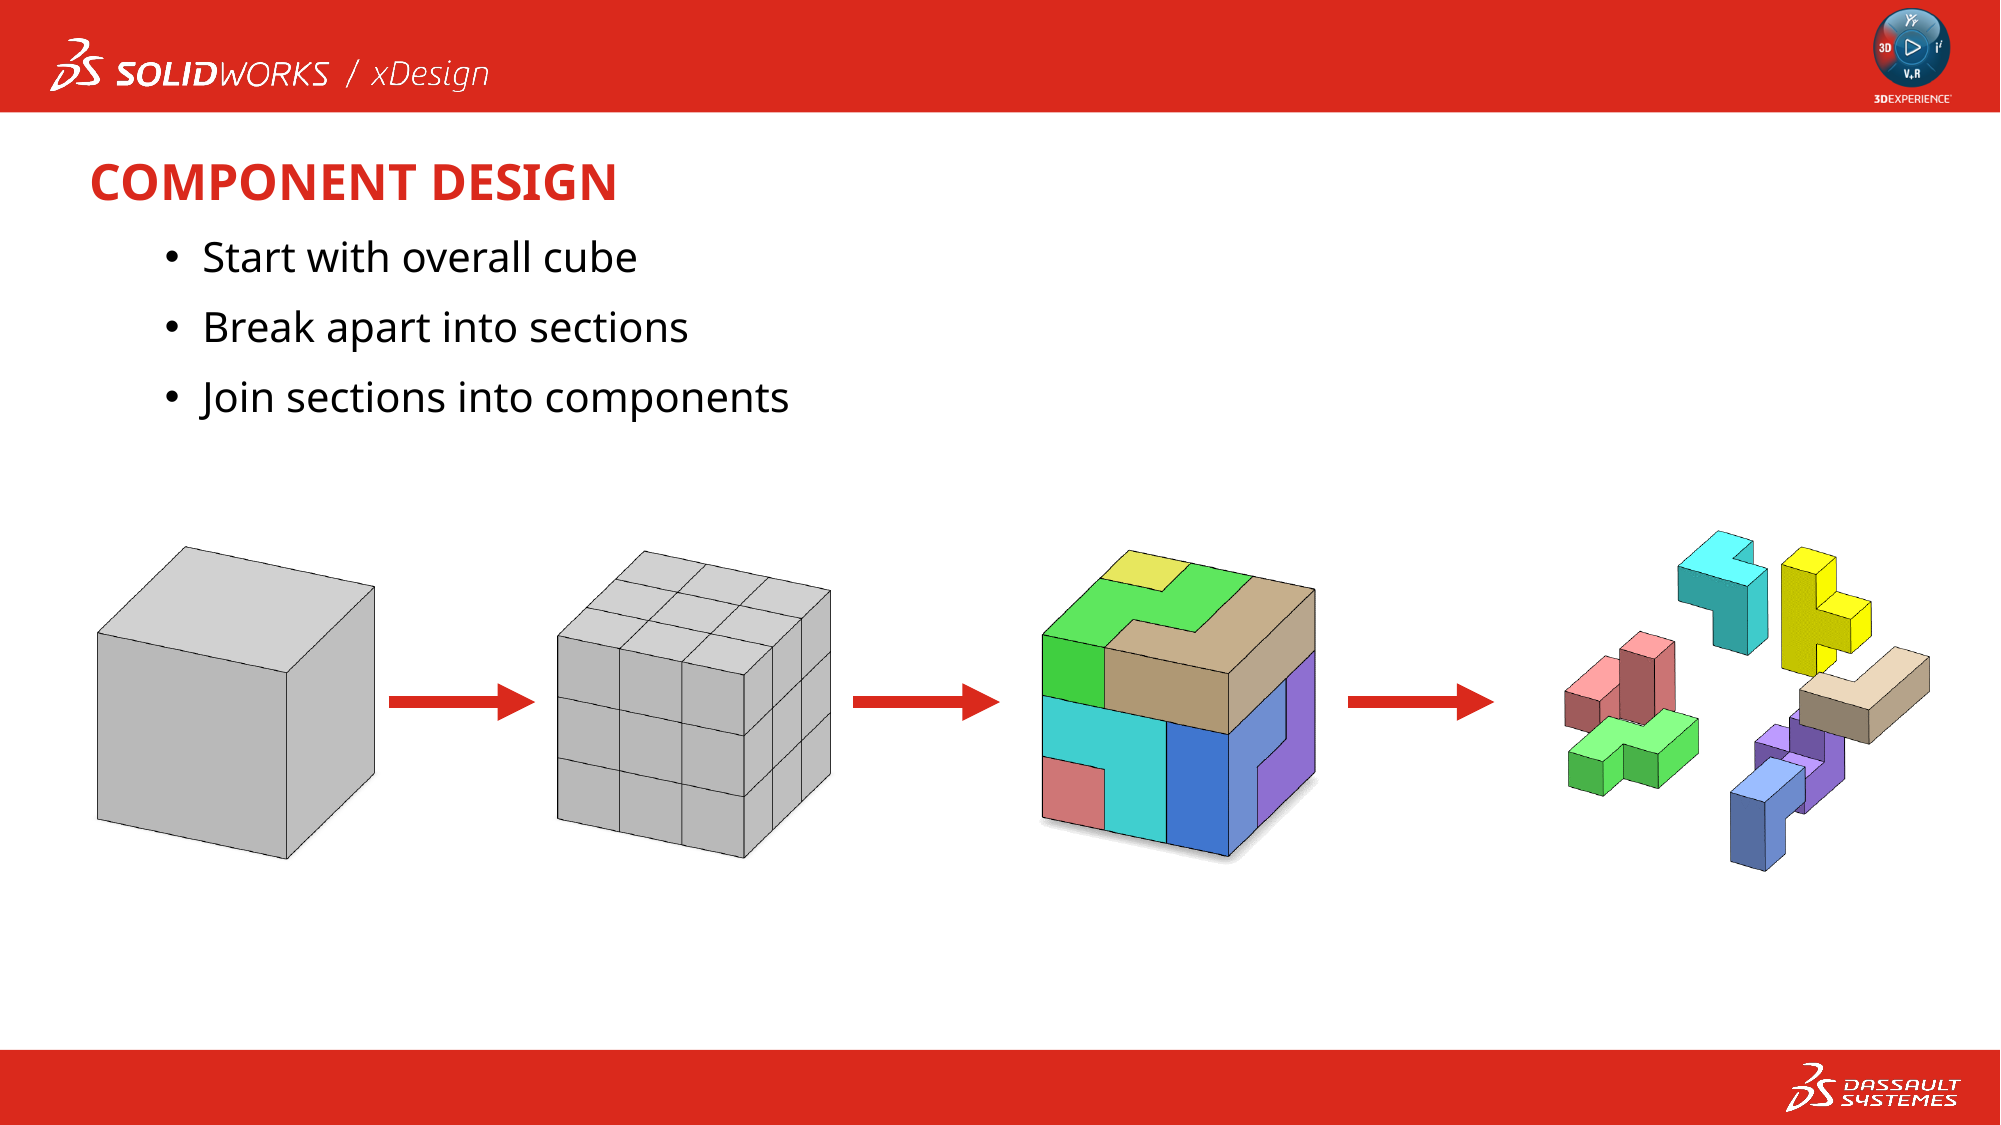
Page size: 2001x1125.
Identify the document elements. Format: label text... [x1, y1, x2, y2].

picture [1018, 523, 1348, 877]
picture [546, 533, 840, 868]
picture [1556, 517, 1938, 884]
picture [1870, 6, 1953, 106]
picture [50, 38, 488, 92]
text_box COMPONENT Design Start with overall cube Break apart into sections Join sections into components [75, 149, 1597, 756]
picture [82, 533, 389, 868]
picture [1782, 1058, 1964, 1116]
